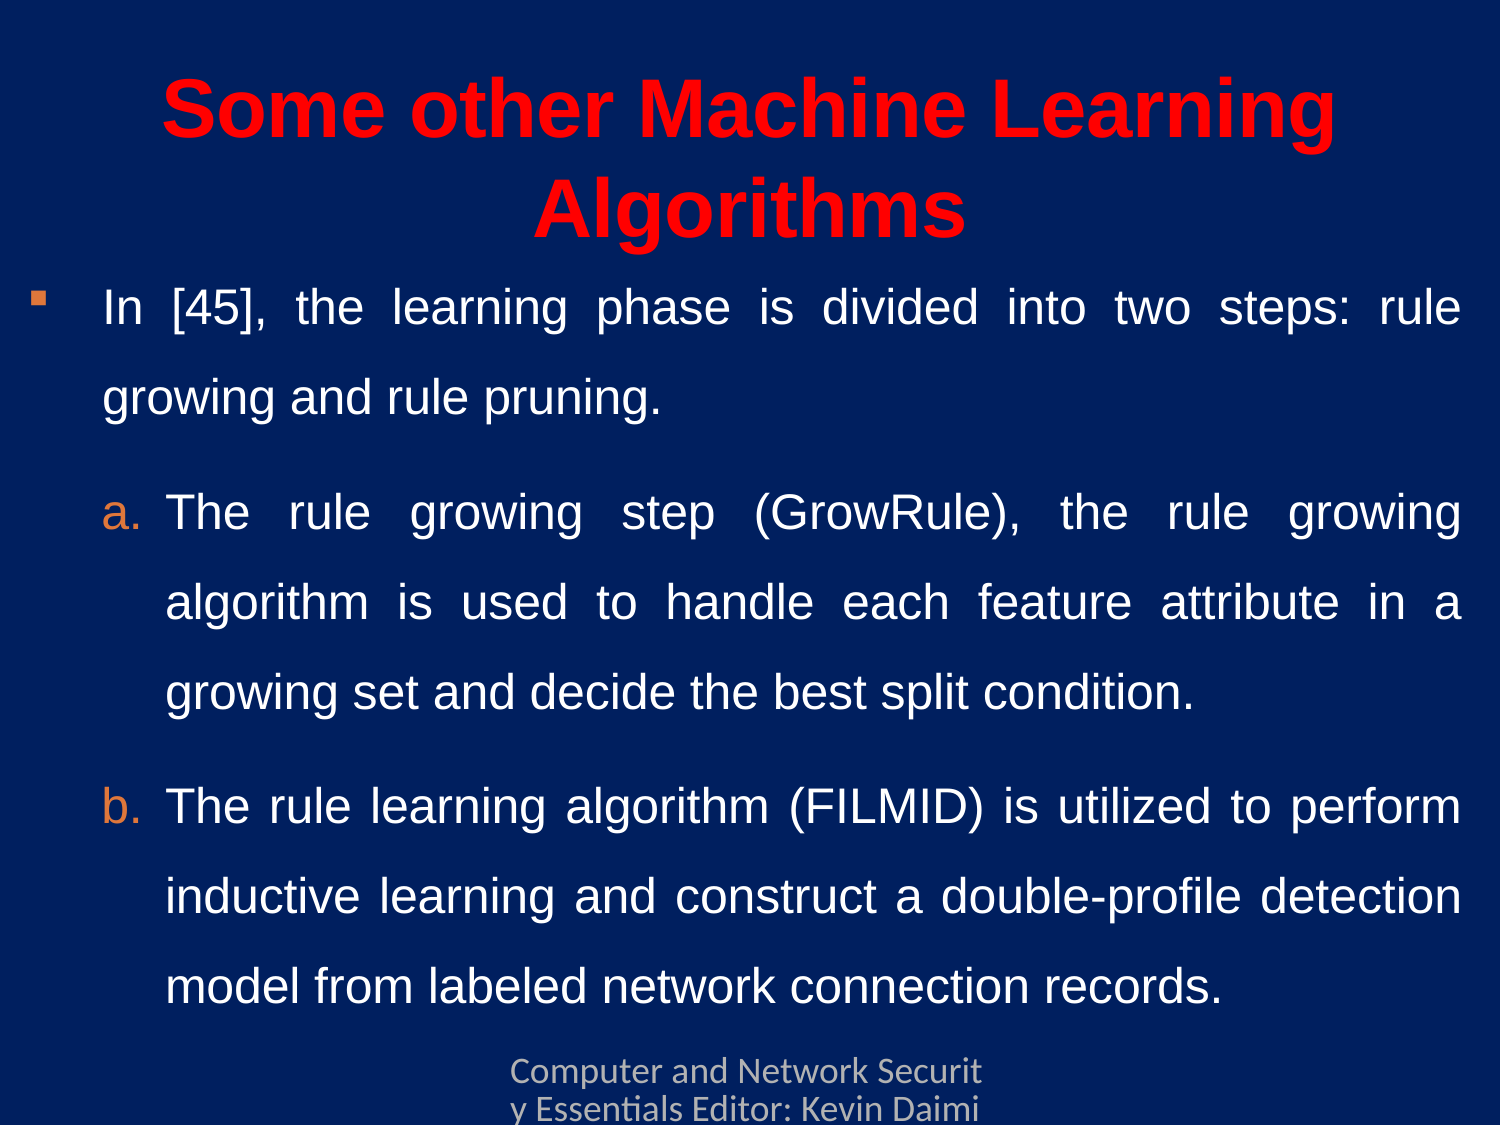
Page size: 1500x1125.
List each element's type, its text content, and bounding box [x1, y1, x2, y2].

footer Computer and Network Security Essentials Editor: Kevin Daimi Associate Editors: Guillermo Francia, Levent Ertaul, Luis H. Encinas, Eman El-Sheikh Published by Springer [510, 1046, 990, 1103]
list In [45], the learning phase is divided into two steps: rule growing and rule pruning. The rule growing step (GrowRule), the rule growing algorithm is used to handle each feature attribute in a growing set and decide the best split condition. The rule learning algorithm (FILMID) is utilized to perform inductive learning and construct a double-profile detection model from labeled network connection records. [24, 244, 1463, 1022]
title Some other Machine Learning Algorithms [44, 53, 1456, 244]
